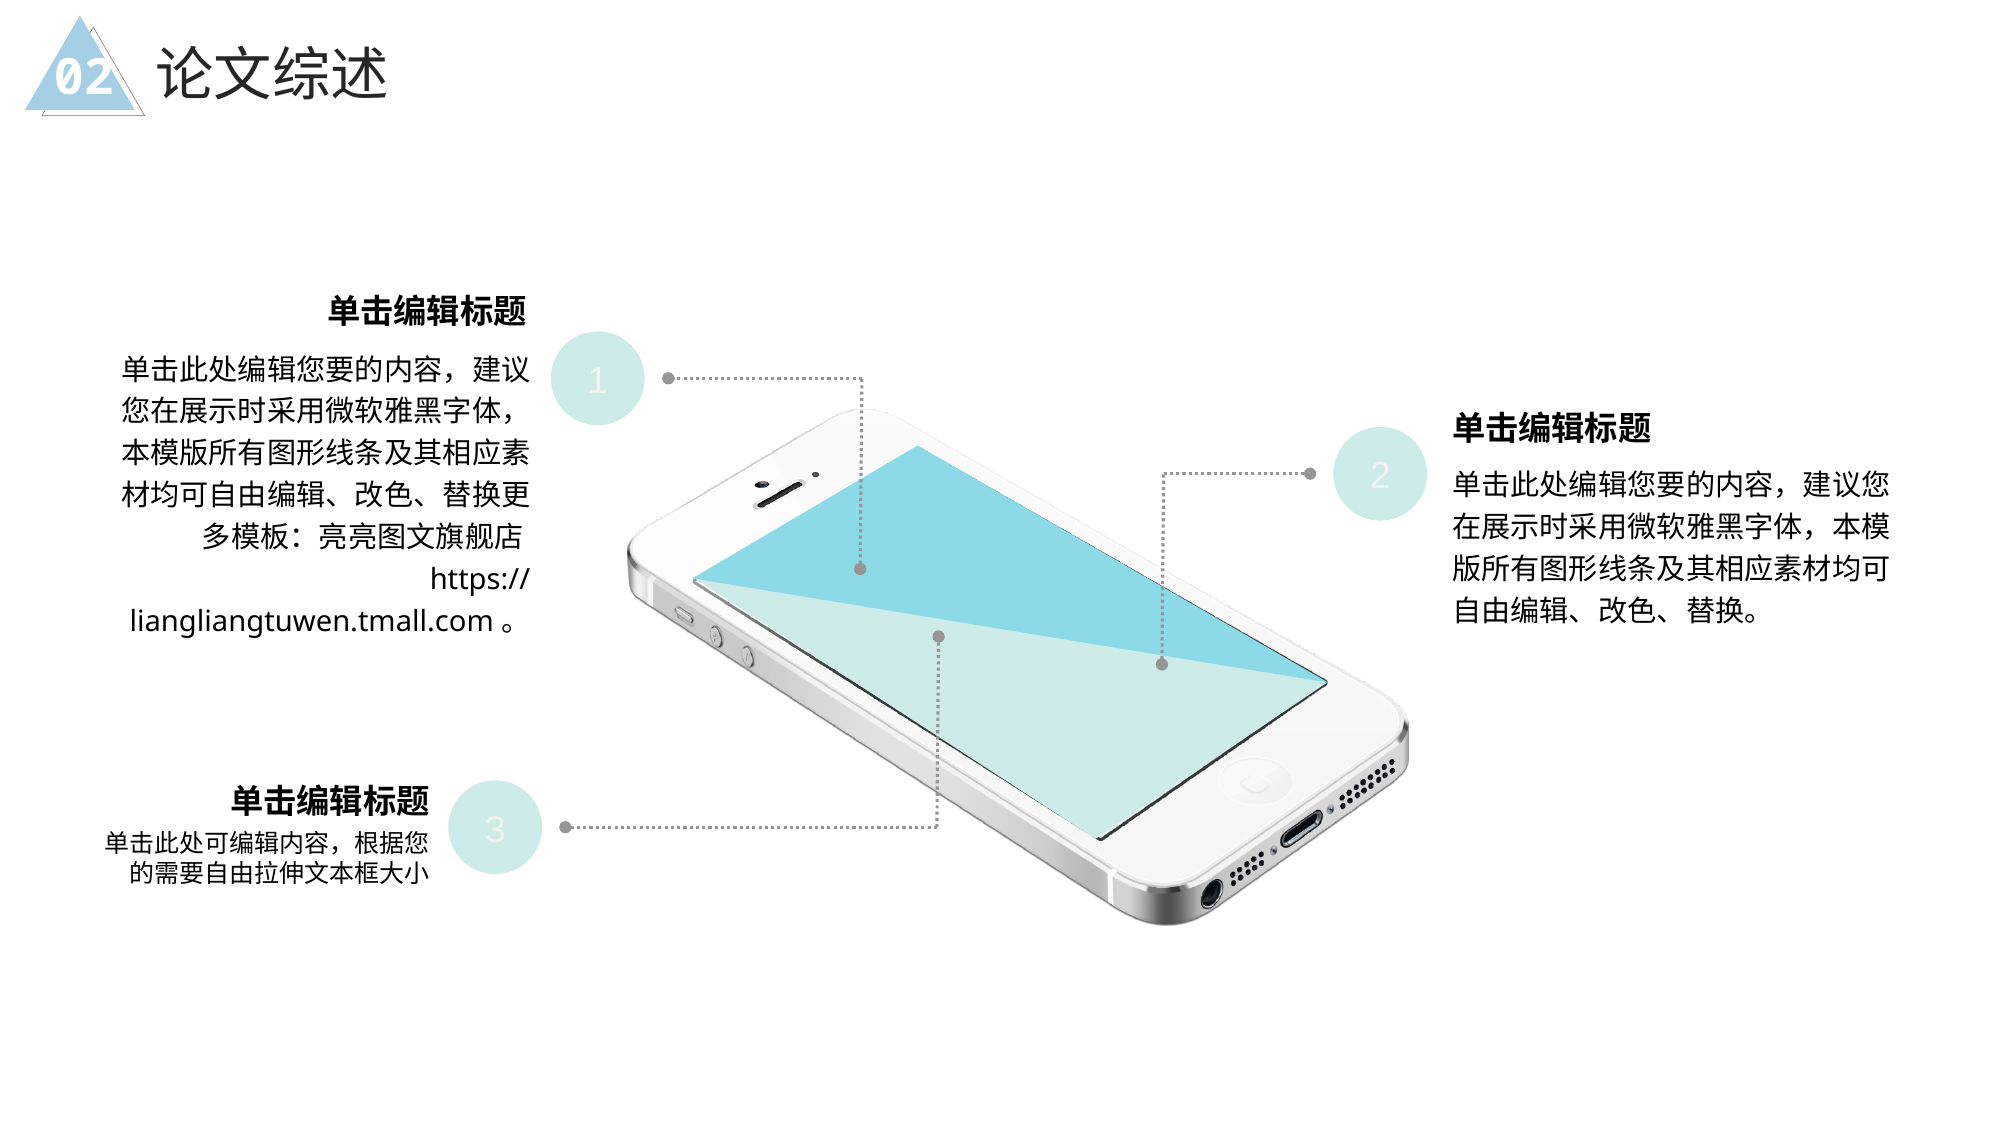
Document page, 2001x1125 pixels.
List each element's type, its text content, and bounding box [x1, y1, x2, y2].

text_box 3 [447, 779, 544, 876]
text_box 单击编辑标题 [75, 289, 527, 330]
text_box 单击此处可编辑内容，根据您的需要自由拉伸文本框大小 [103, 827, 430, 888]
text_box 单击此处编辑您要的内容，建议您在展示时采用微软雅黑字体，本模版所有图形线条及其相应素材均可自由编辑、改色、替换更多模板：亮亮图文旗舰店https://liangliangtuwen.tmall.com。 [103, 343, 531, 638]
text_box 1 [549, 330, 641, 427]
text_box 论文综述 [155, 34, 821, 111]
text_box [692, 445, 1329, 839]
text_box 单击编辑标题 [1452, 406, 1904, 447]
text_box 单击此处编辑您要的内容，建议您在展示时采用微软雅黑字体，本模版所有图形线条及其相应素材均可自由编辑、改色、替换。 [1452, 459, 1919, 628]
picture [597, 356, 1428, 973]
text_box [24, 15, 145, 116]
text_box 单击编辑标题 [109, 780, 430, 821]
